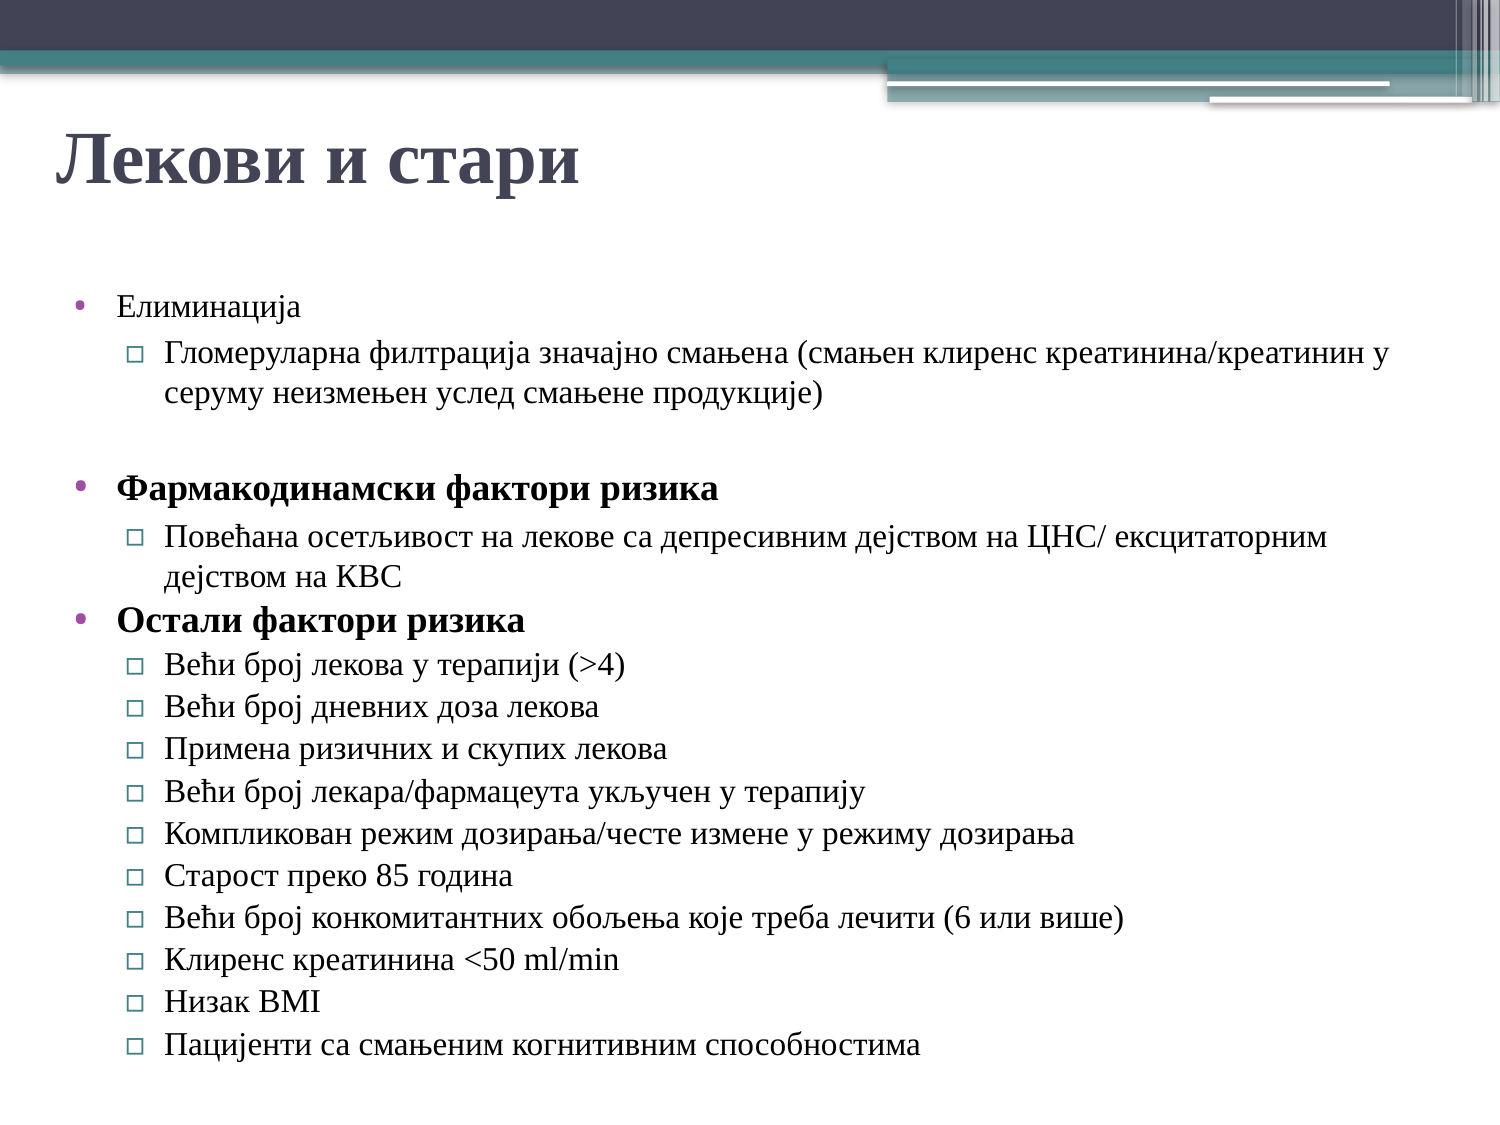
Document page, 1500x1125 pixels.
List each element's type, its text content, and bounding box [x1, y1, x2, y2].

list Елиминација Гломеруларна филтрација значајно смањенa (смањен клиренс креатинина/креатинин у серуму неизмењен услед смањене продукције) Фармакодинамски фактори ризика Повећана осетљивост на лекове са депресивним дејством на ЦНС/ ексцитаторним дејством на КВС Остали фактори ризика Већи број лекова у терапији (>4) Већи број дневних доза лекова Примена ризичних и скупих лекова Већи број лекара/фармацеута укључен у терапију Компликован режим дозирања/честе измене у режиму дозирања Старост преко 85 година Већи број конкомитантних обољења које треба лечити (6 или више) Клиренс креатинина <50 ml/min Низак BMI Пацијенти са смањеним когнитивним способностима [41, 184, 1471, 1102]
title Лекови и стари [41, 66, 1392, 184]
